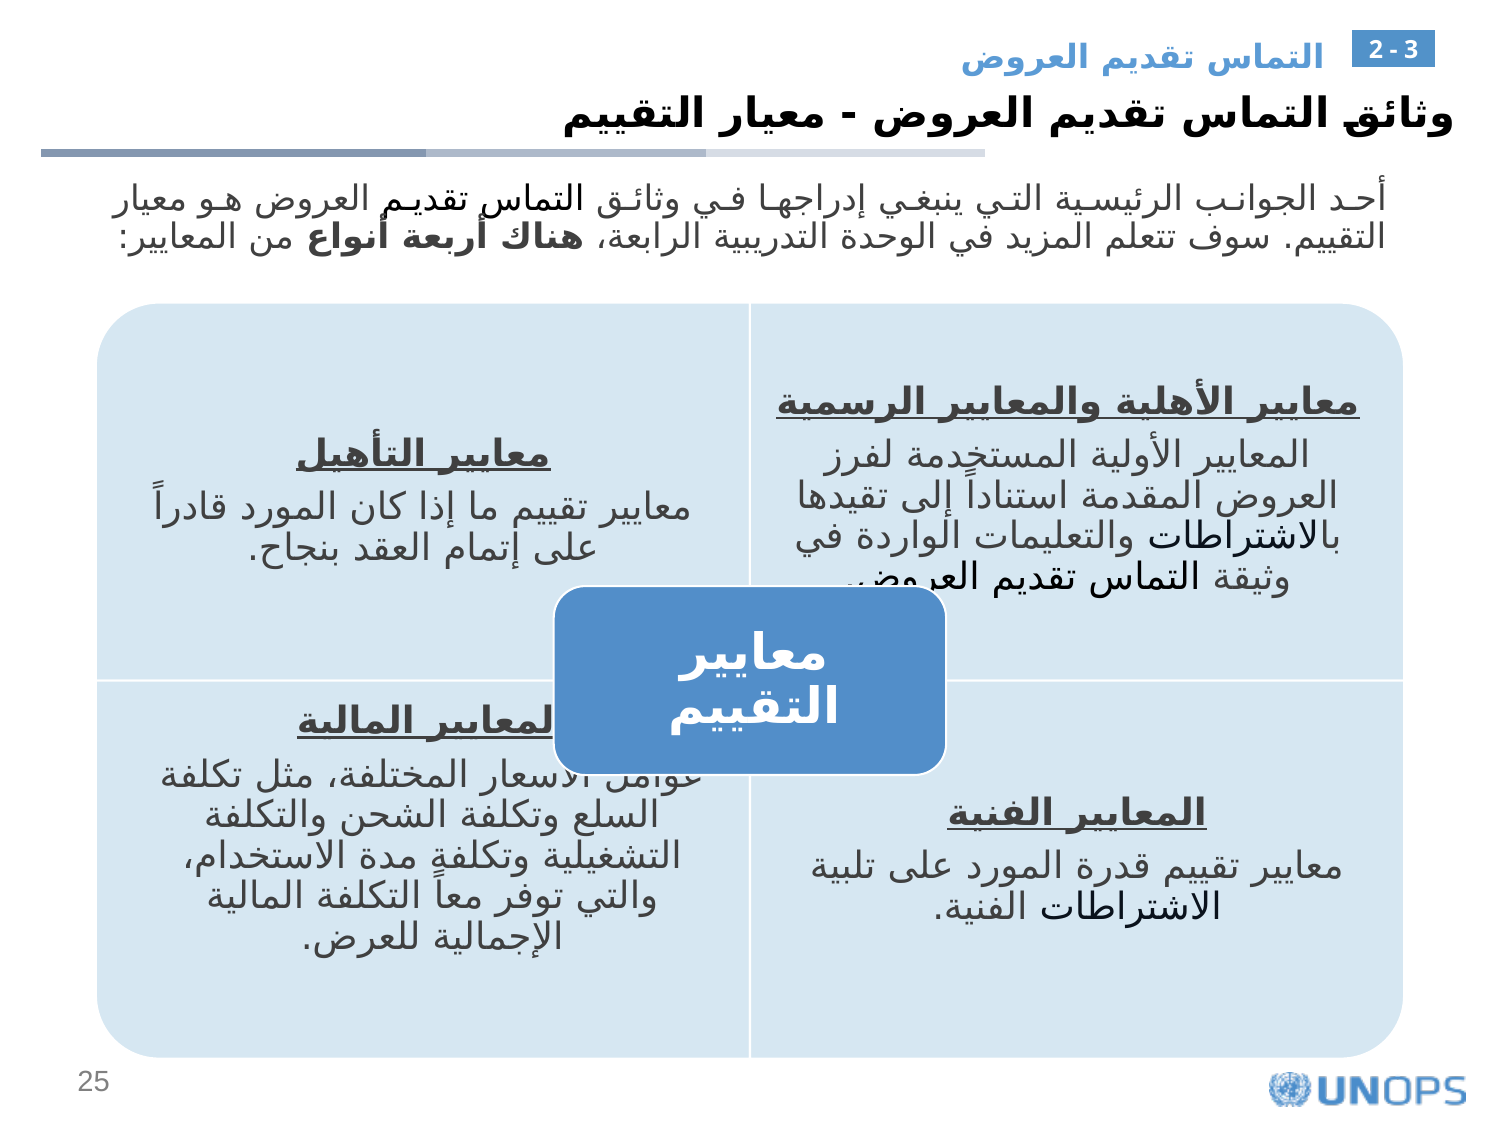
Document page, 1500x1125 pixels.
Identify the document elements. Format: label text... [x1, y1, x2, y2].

text_box 2 - 3 [1352, 30, 1435, 67]
list أحد الجوانب الرئيسية التي ينبغي إدراجها في وثائق التماس تقديم العروض هو معيار التقييم. سوف تتعلم المزيد في الوحدة التدريبية الرابعة، هناك أربعة أنواع من المعايير: [98, 172, 1402, 302]
picture [1269, 1072, 1466, 1107]
text_box وثائق التماس تقديم العروض - معيار التقييم [41, 78, 1471, 138]
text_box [95, 302, 1405, 1059]
text_box التماس تقديم العروض [537, 66, 1340, 79]
